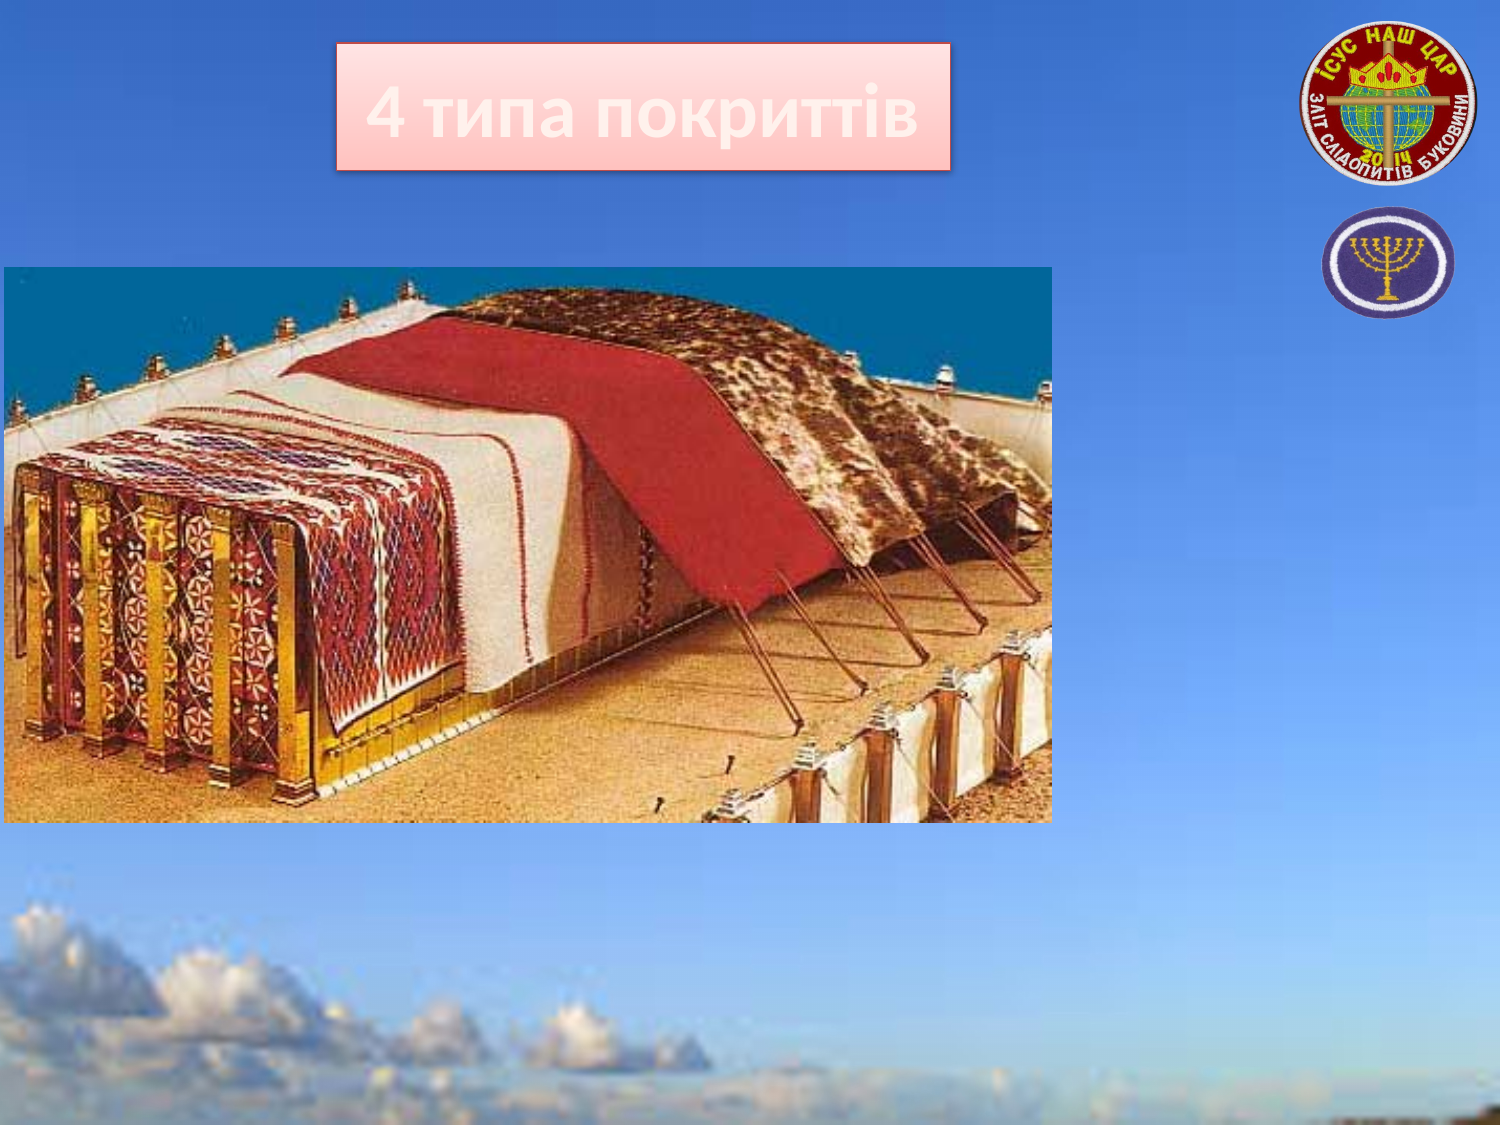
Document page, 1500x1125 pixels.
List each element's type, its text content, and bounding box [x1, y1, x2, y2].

picture [0, 0, 1500, 1125]
text_box 4 типа покриттів [336, 42, 951, 171]
